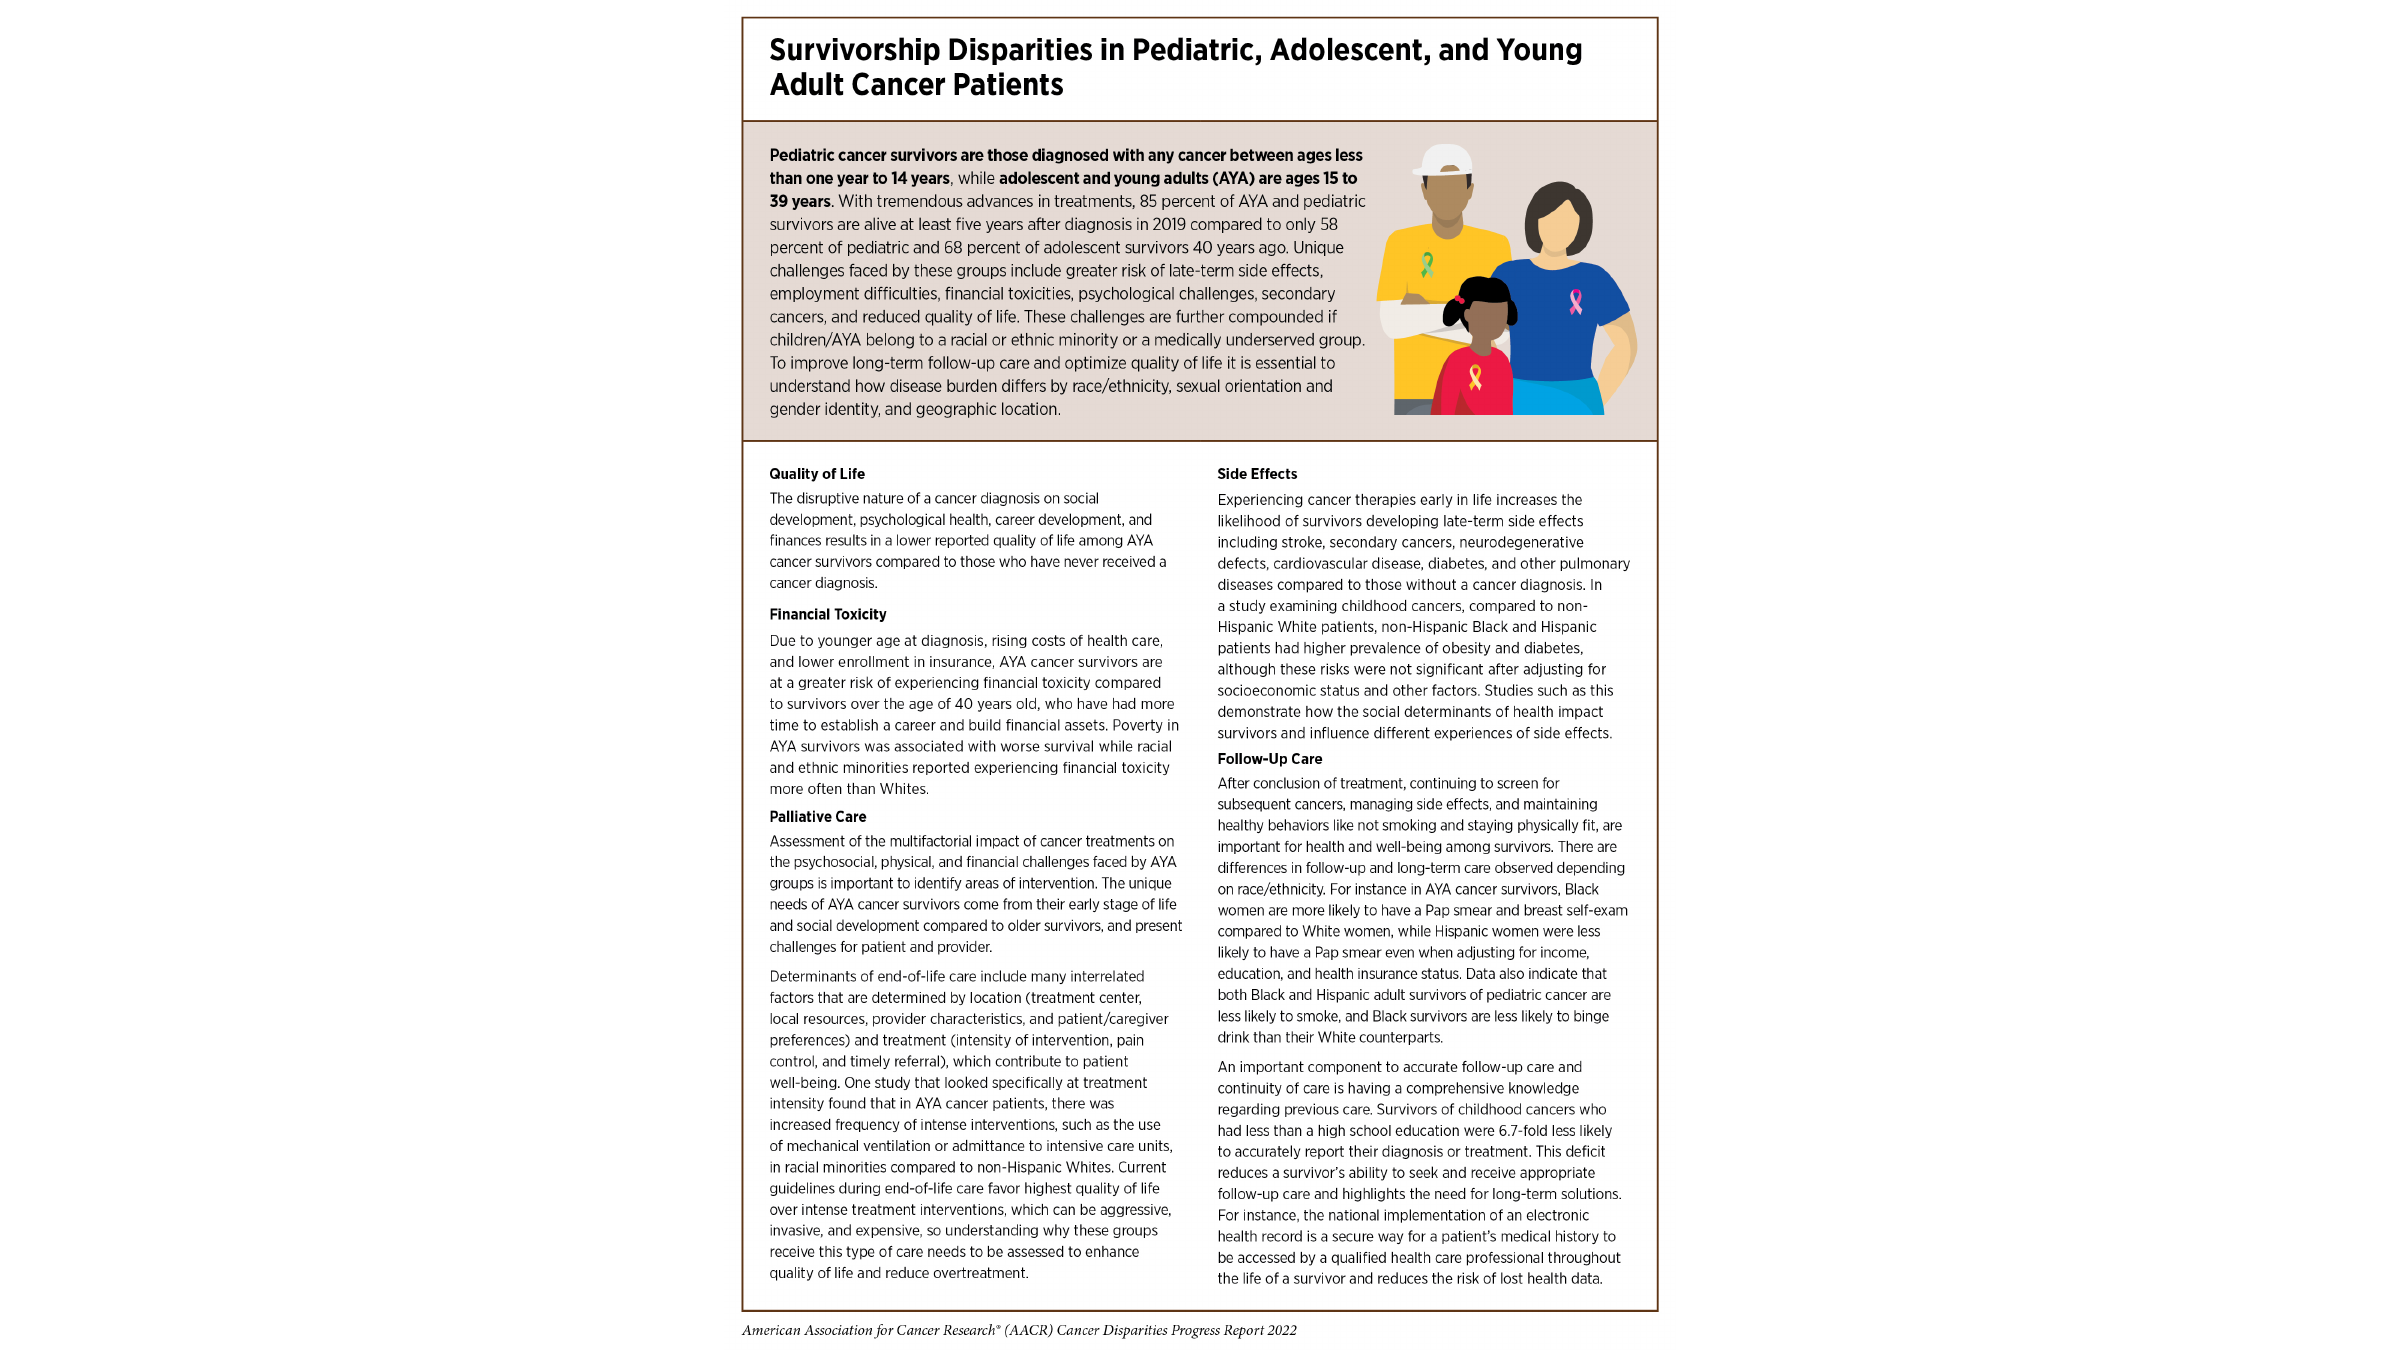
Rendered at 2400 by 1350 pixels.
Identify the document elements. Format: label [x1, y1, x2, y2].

picture [723, 0, 1676, 1350]
